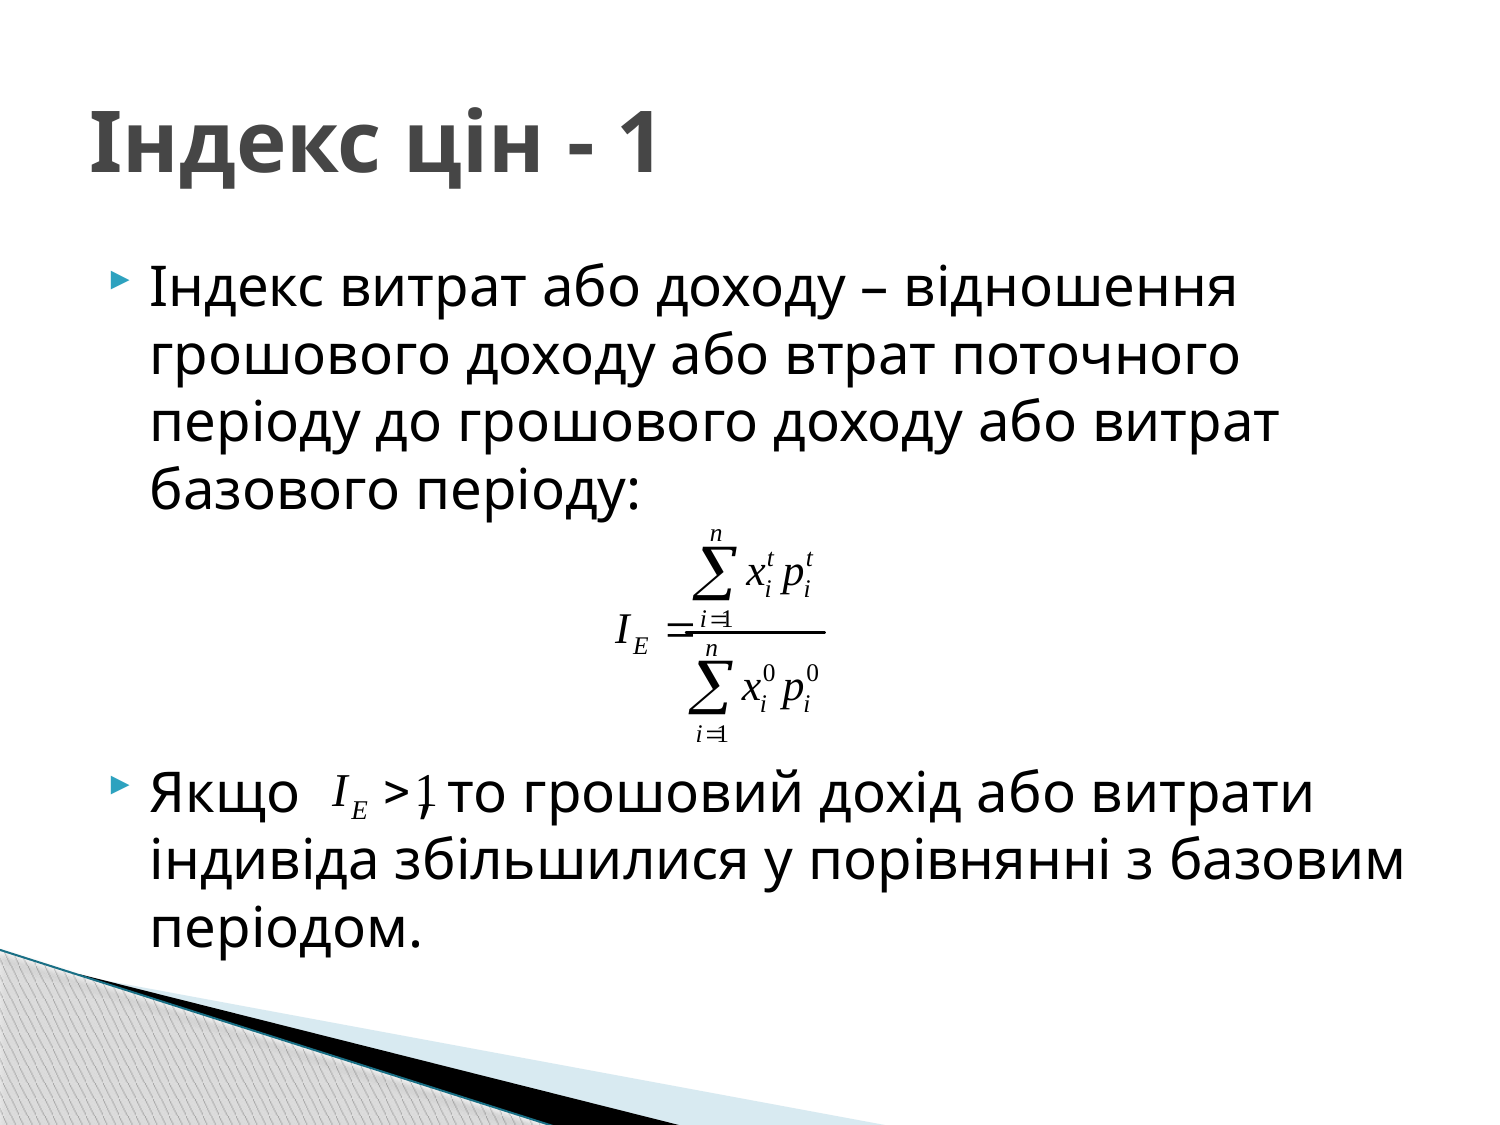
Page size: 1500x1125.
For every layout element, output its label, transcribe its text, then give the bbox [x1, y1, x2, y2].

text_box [324, 762, 443, 828]
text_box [607, 514, 834, 750]
title Індекс цін - 1 [75, 45, 1425, 233]
list Індекс витрат або доходу – відношення грошового доходу або втрат поточного періоду до грошового доходу або витрат базового періоду: Якщо , то грошовий дохід або витрати індивіда збільшилися у порівнянні з базовим періодом. [75, 243, 1425, 986]
